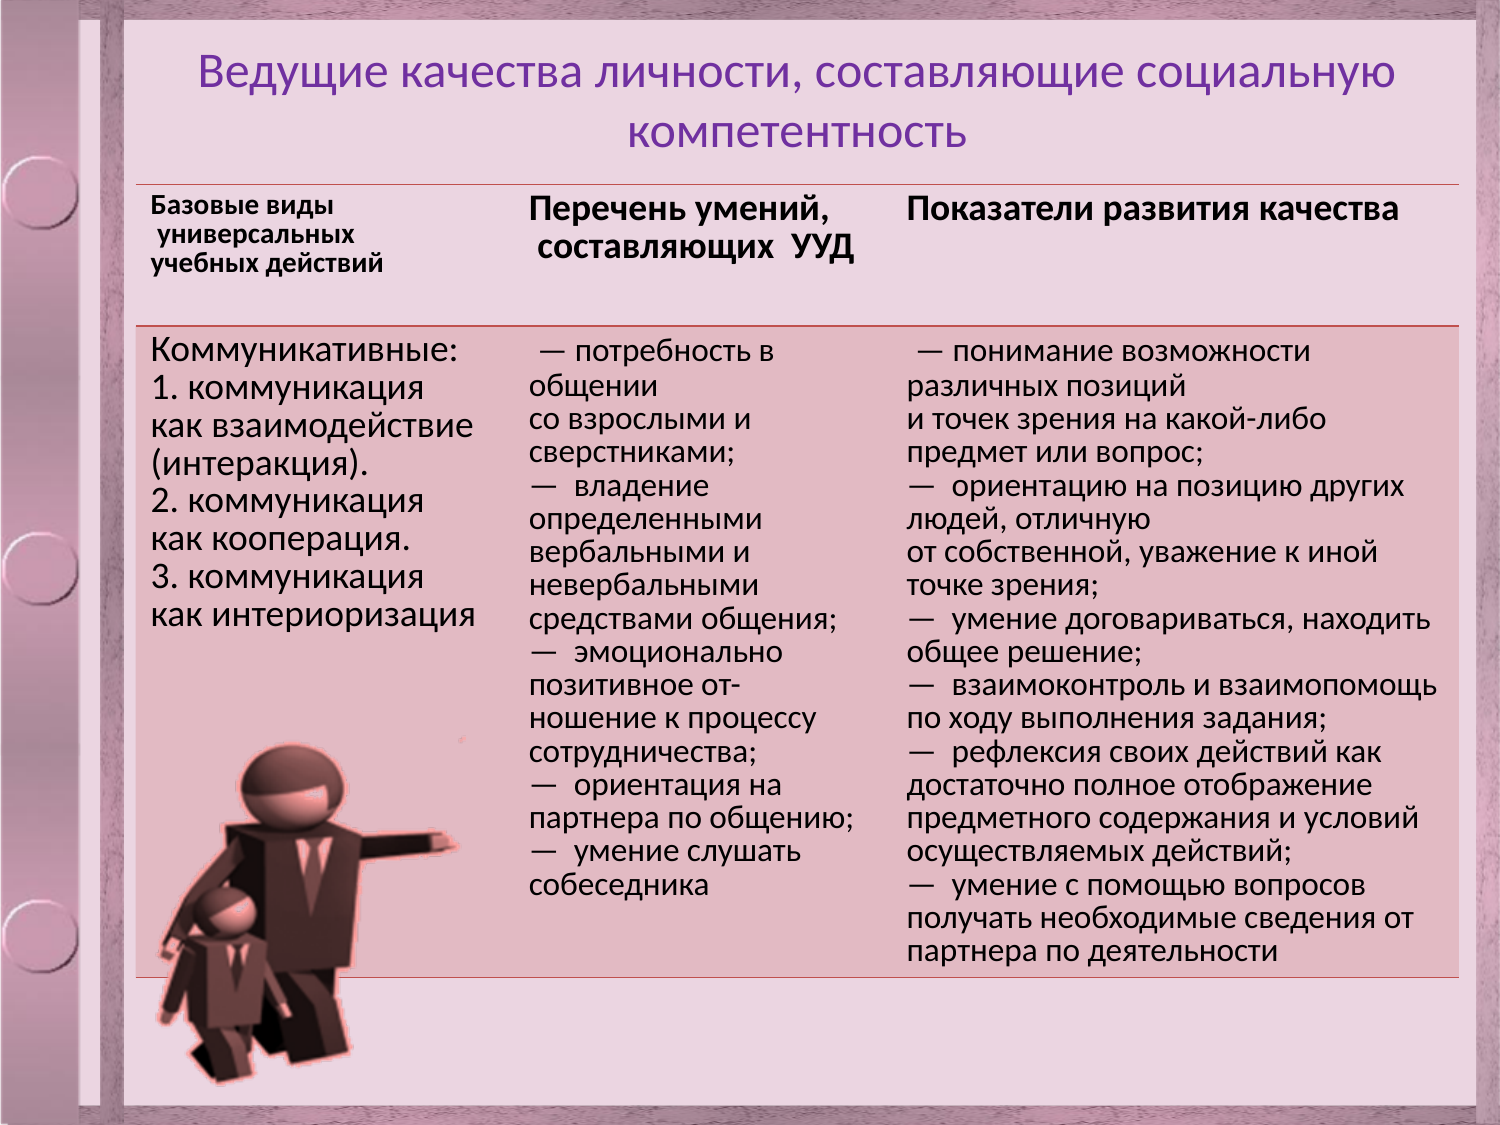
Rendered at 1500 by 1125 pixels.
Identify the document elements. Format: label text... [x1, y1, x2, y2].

table_header Показатели развития качества [892, 185, 1459, 325]
title Ведущие качества личности, составляющие социальную компетентность [135, 45, 1459, 149]
table_header Перечень умений, составляющих УУД [514, 185, 892, 325]
table_cell — понимание возможности различных позиций и точек зрения на какой-либо предмет или вопрос; — ориентацию на позицию других людей, отличную от собственной, уважение к иной точке зрения; — умение договариваться, находить общее решение; — взаимоконтроль и взаимопомощь по ходу выполнения задания; — рефлексия своих действий как достаточно полное отображение предметного содержания и условий осуществляемых действий; — умение с помощью вопросов получать необходимые сведения от партнера по деятельности [892, 327, 1459, 977]
table_cell Коммуникативные: 1. коммуникация как взаимодействие (интеракция). 2. коммуникация как кооперация. 3. коммуникация как интериоризация [136, 327, 514, 977]
table_cell — потребность в общении со взрослыми и сверстниками; — владение определенными вербальными и невербальными средствами общения; — эмоционально позитивное от- ношение к процессу сотрудничества; — ориентация на партнера по общению; — умение слушать собеседника [514, 327, 892, 977]
table_header Базовые виды универсальных учебных действий [136, 185, 514, 325]
picture [0, 0, 1476, 1125]
